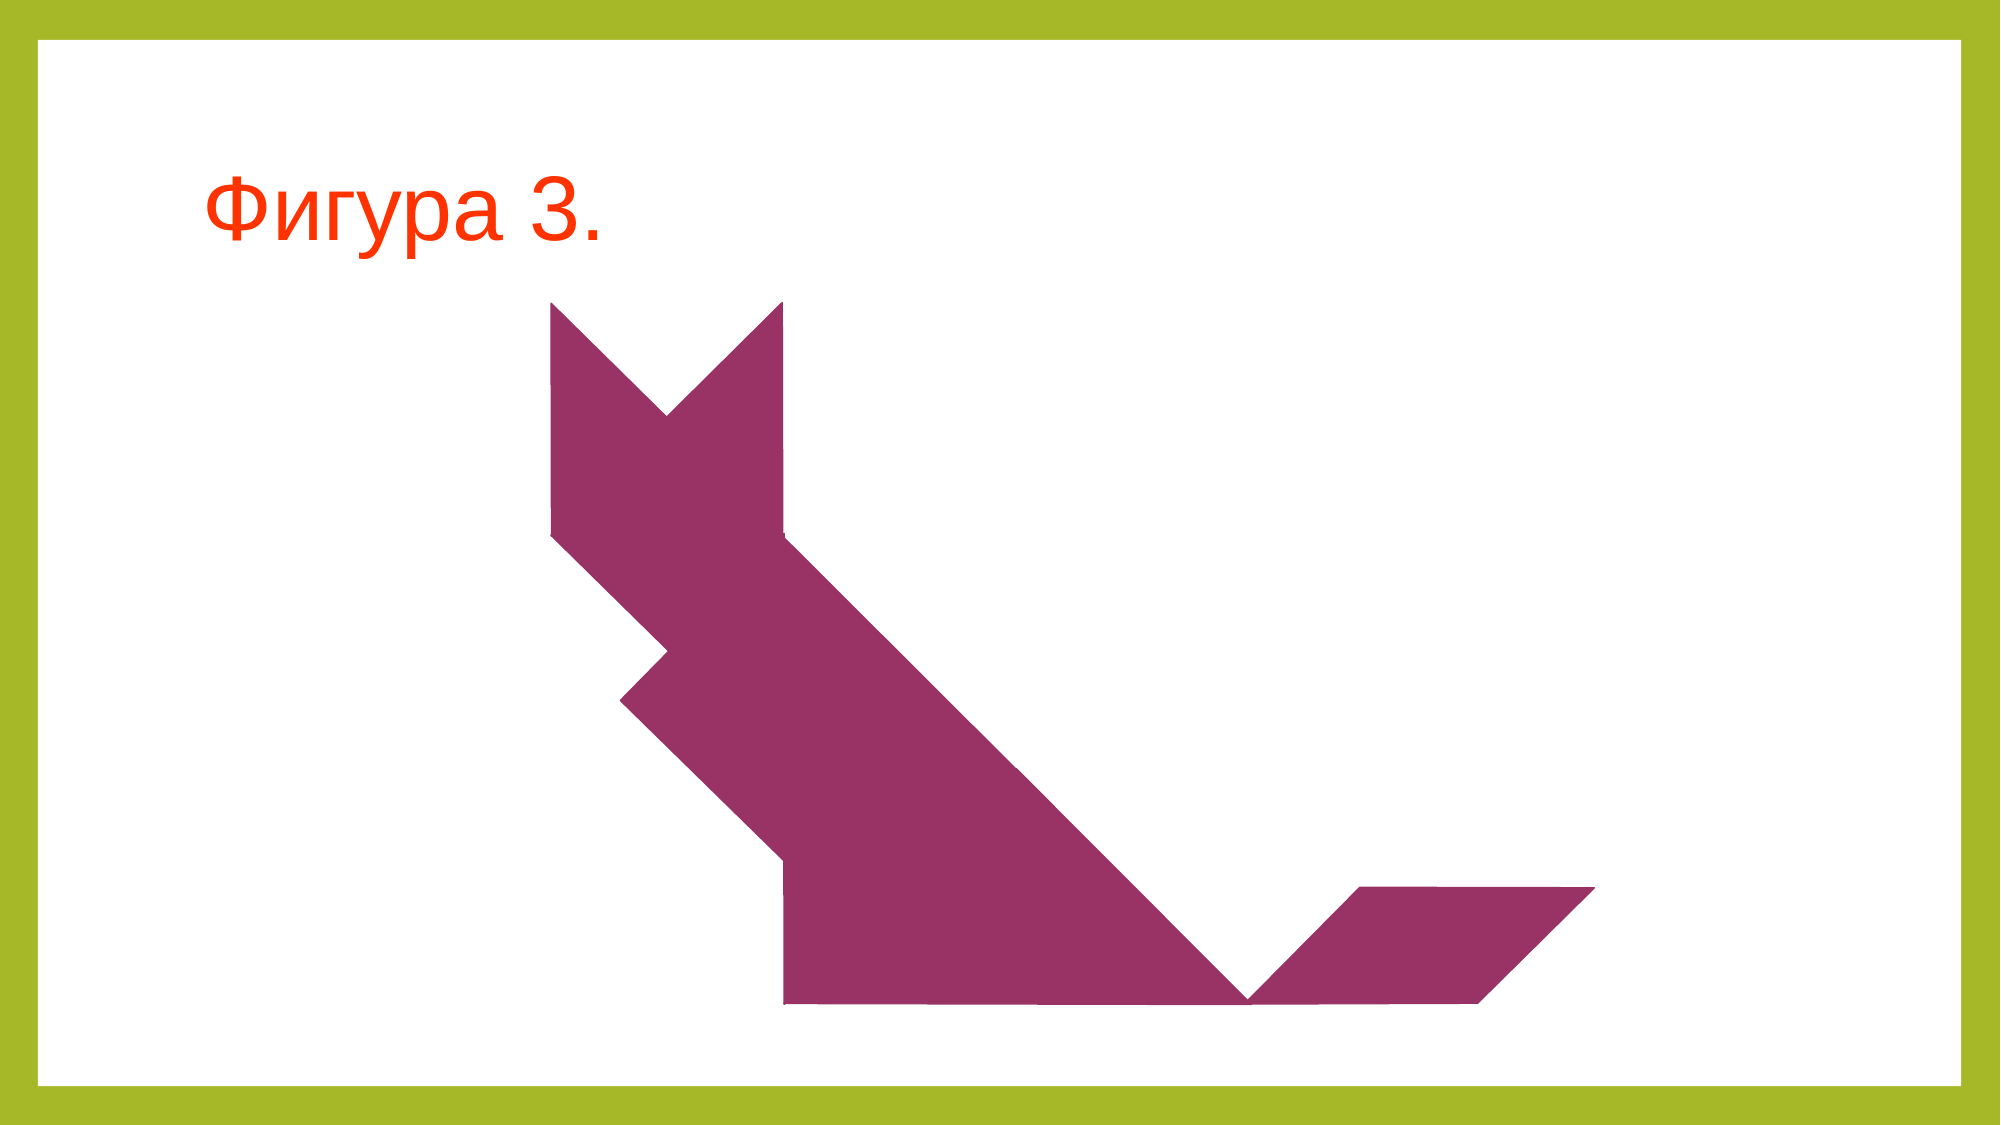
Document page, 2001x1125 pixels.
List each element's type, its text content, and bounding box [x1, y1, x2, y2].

title Фигура 3. [187, 99, 1808, 323]
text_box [550, 302, 1595, 1005]
